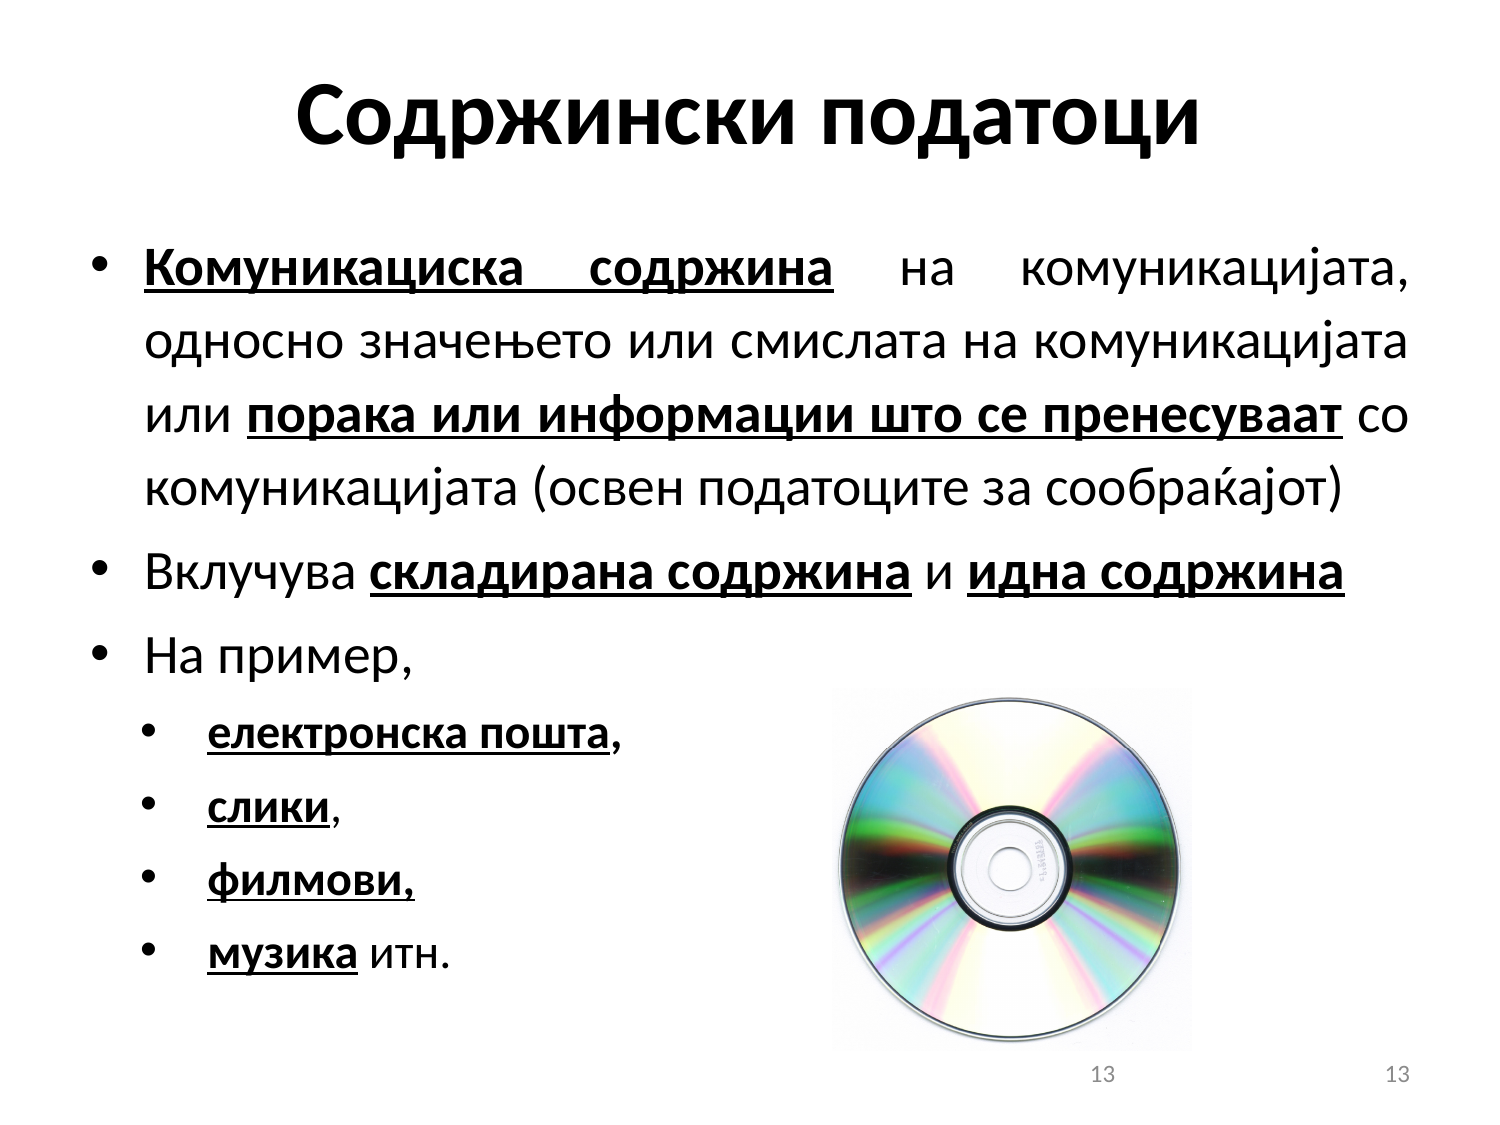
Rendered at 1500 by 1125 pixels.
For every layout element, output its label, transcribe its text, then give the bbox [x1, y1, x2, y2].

picture [831, 688, 1192, 1052]
list Комуникациска содржина на комуникацијата, односно значењето или смислата на комуникацијата или порака или информации што се пренесуваат со комуникацијата (освен податоците за сообраќајот) Вклучува складирана содржина и идна содржина На пример, електронска пошта, слики, филмови, музика итн. [75, 233, 1425, 1051]
text_box 13 [1074, 1042, 1425, 1103]
title Содржински податоци [75, 45, 1425, 233]
